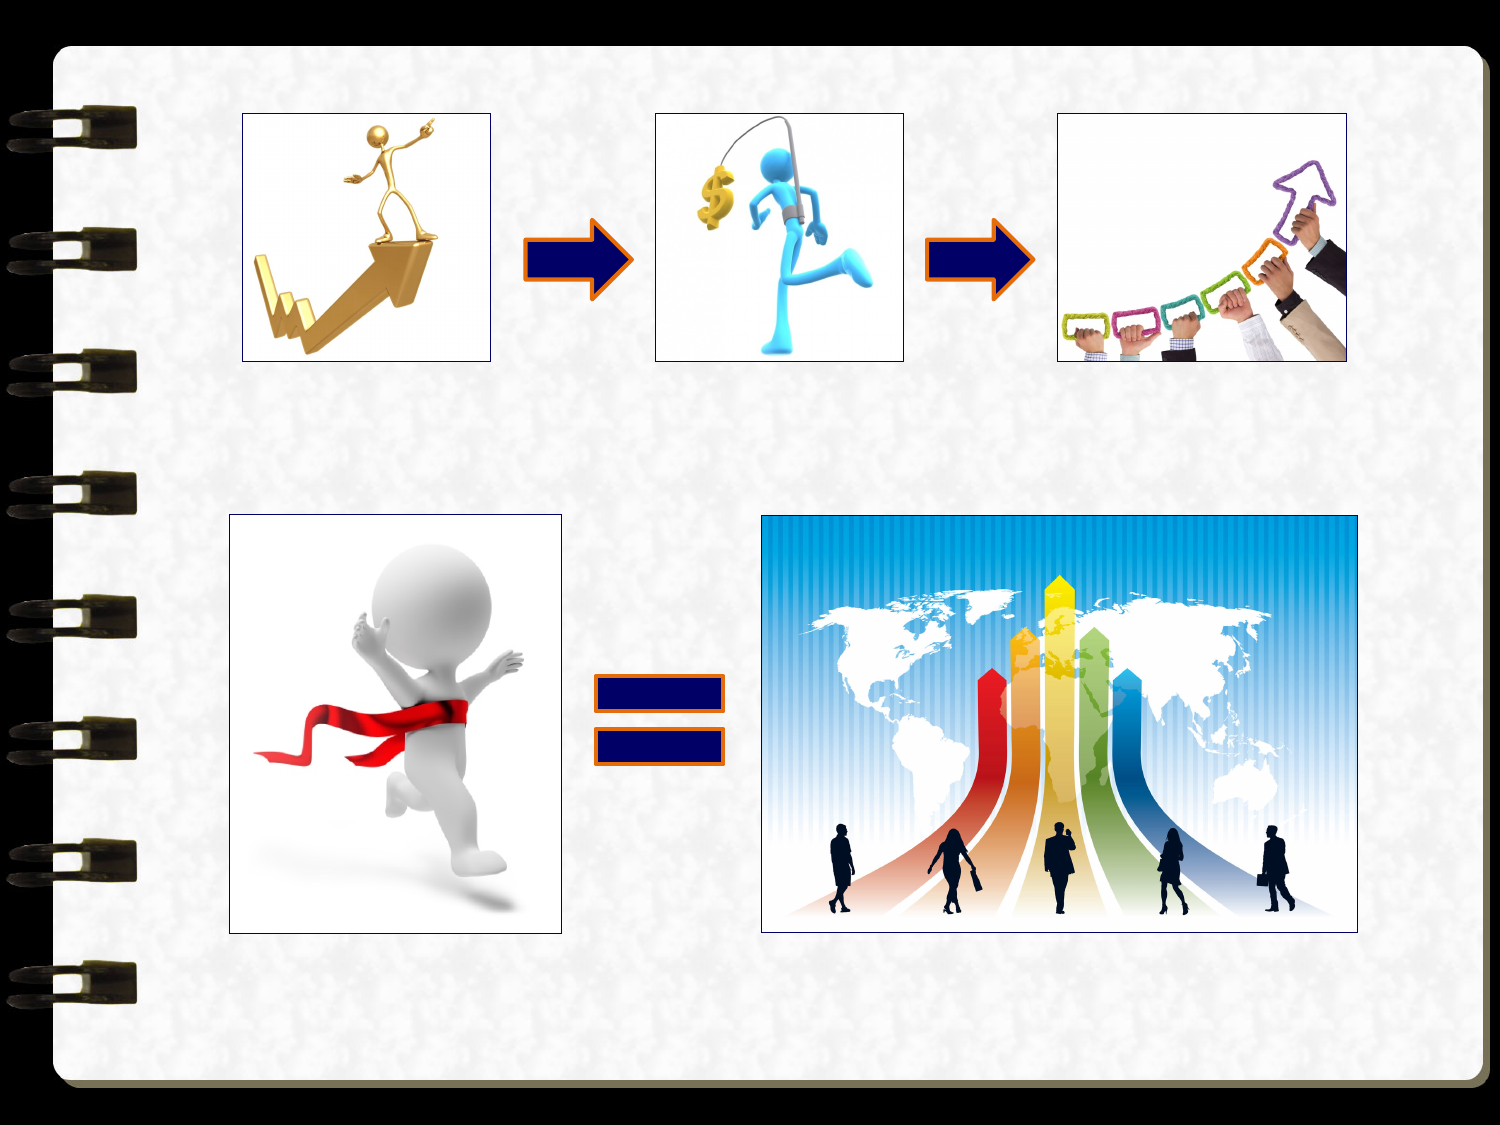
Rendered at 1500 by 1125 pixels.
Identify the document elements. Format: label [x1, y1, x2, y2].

text_box [925, 217, 1036, 302]
text_box [594, 727, 725, 766]
text_box [523, 217, 634, 302]
text_box [594, 674, 725, 713]
picture [0, 0, 1500, 1125]
